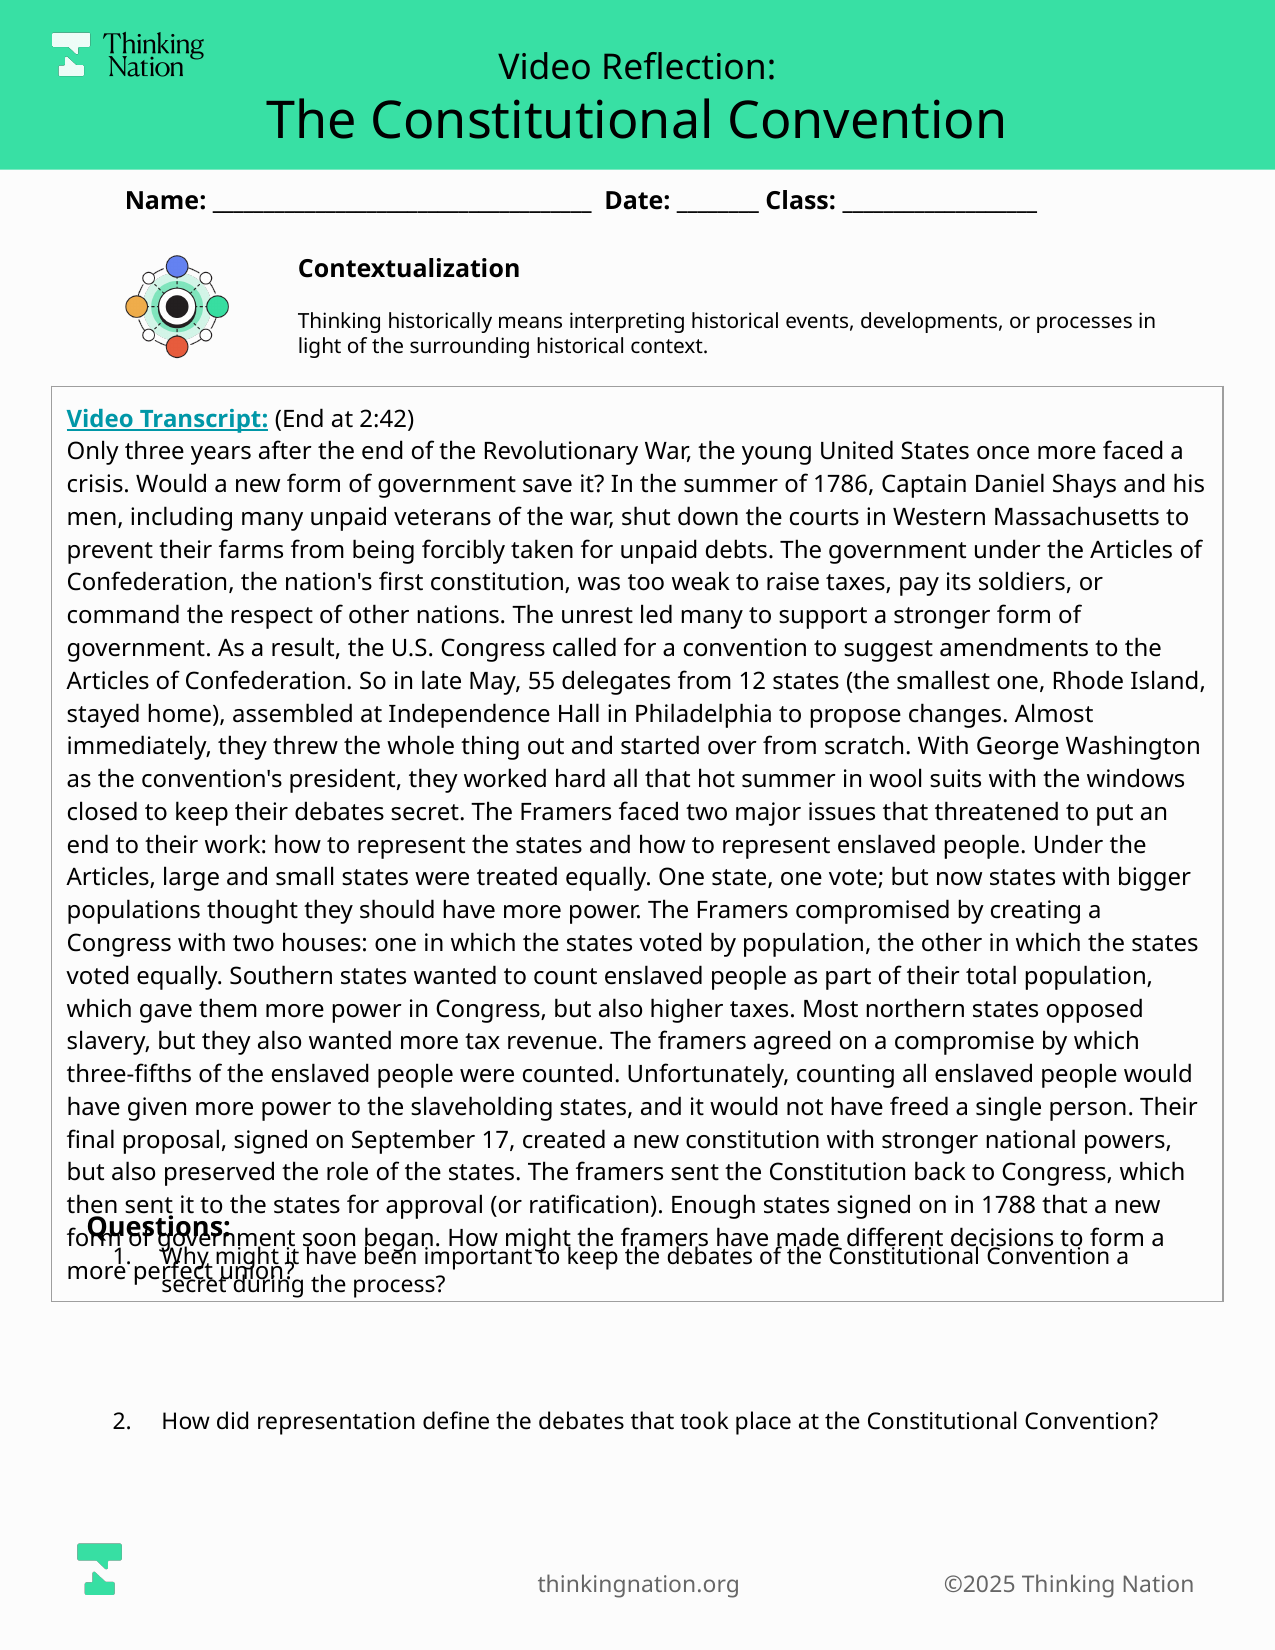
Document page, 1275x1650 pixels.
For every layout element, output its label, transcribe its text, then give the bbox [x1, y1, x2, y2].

table_header Video Transcript: (End at 2:42) Only three years after the end of the Revolutionary War, the young United States once more faced a crisis. Would a new form of government save it? In the summer of 1786, Captain Daniel Shays and his men, including many unpaid veterans of the war, shut down the courts in Western Massachusetts to prevent their farms from being forcibly taken for unpaid debts. The government under the Articles of Confederation, the nation's first constitution, was too weak to raise taxes, pay its soldiers, or command the respect of other nations. The unrest led many to support a stronger form of government. As a result, the U.S. Congress called for a convention to suggest amendments to the Articles of Confederation. So in late May, 55 delegates from 12 states (the smallest one, Rhode Island, stayed home), assembled at Independence Hall in Philadelphia to propose changes. Almost immediately, they threw the whole thing out and started over from scratch. With George Washington as the convention's president, they worked hard all that hot summer in wool suits with the windows closed to keep their debates secret. The Framers faced two major issues that threatened to put an end to their work: how to represent the states and how to represent enslaved people. Under the Articles, large and small states were treated equally. One state, one vote; but now states with bigger populations thought they should have more power. The Framers compromised by creating a Congress with two houses: one in which the states voted by population, the other in which the states voted equally. Southern states wanted to count enslaved people as part of their total population, which gave them more power in Congress, but also higher taxes. Most northern states opposed slavery, but they also wanted more tax revenue. The framers agreed on a compromise by which three-fifths of the enslaved people were counted. Unfortunately, counting all enslaved people would have given more power to the slaveholding states, and it would not have freed a single person. Their final proposal, signed on September 17, created a new constitution with stronger national powers, but also preserved the role of the states. The framers sent the Constitution back to Congress, which then sent it to the states for approval (or ratification). Enough states signed on in 1788 that a new form of government soon began. How might the framers have made different decisions to form a more perfect union? [52, 387, 1222, 1301]
text_box thinkingnation.org [488, 1562, 790, 1605]
picture [63, 1533, 135, 1605]
text_box Contextualization Thinking historically means interpreting historical events, developments, or processes in light of the surrounding historical context. [278, 233, 1210, 369]
text_box Name: _____________________________________ Date: ________ Class: ___________________ [109, 169, 1165, 237]
picture [109, 238, 246, 375]
text_box ©2025 Thinking Nation [909, 1553, 1211, 1605]
text_box Questions: Why might it have been important to keep the debates of the Constitutional Convention a secret during the process? How did representation define the debates that took place at the Constitutional Convention? [71, 1194, 1207, 1562]
picture [35, 17, 210, 91]
text_box Video Reflection: The Constitutional Convention [0, 0, 1275, 170]
